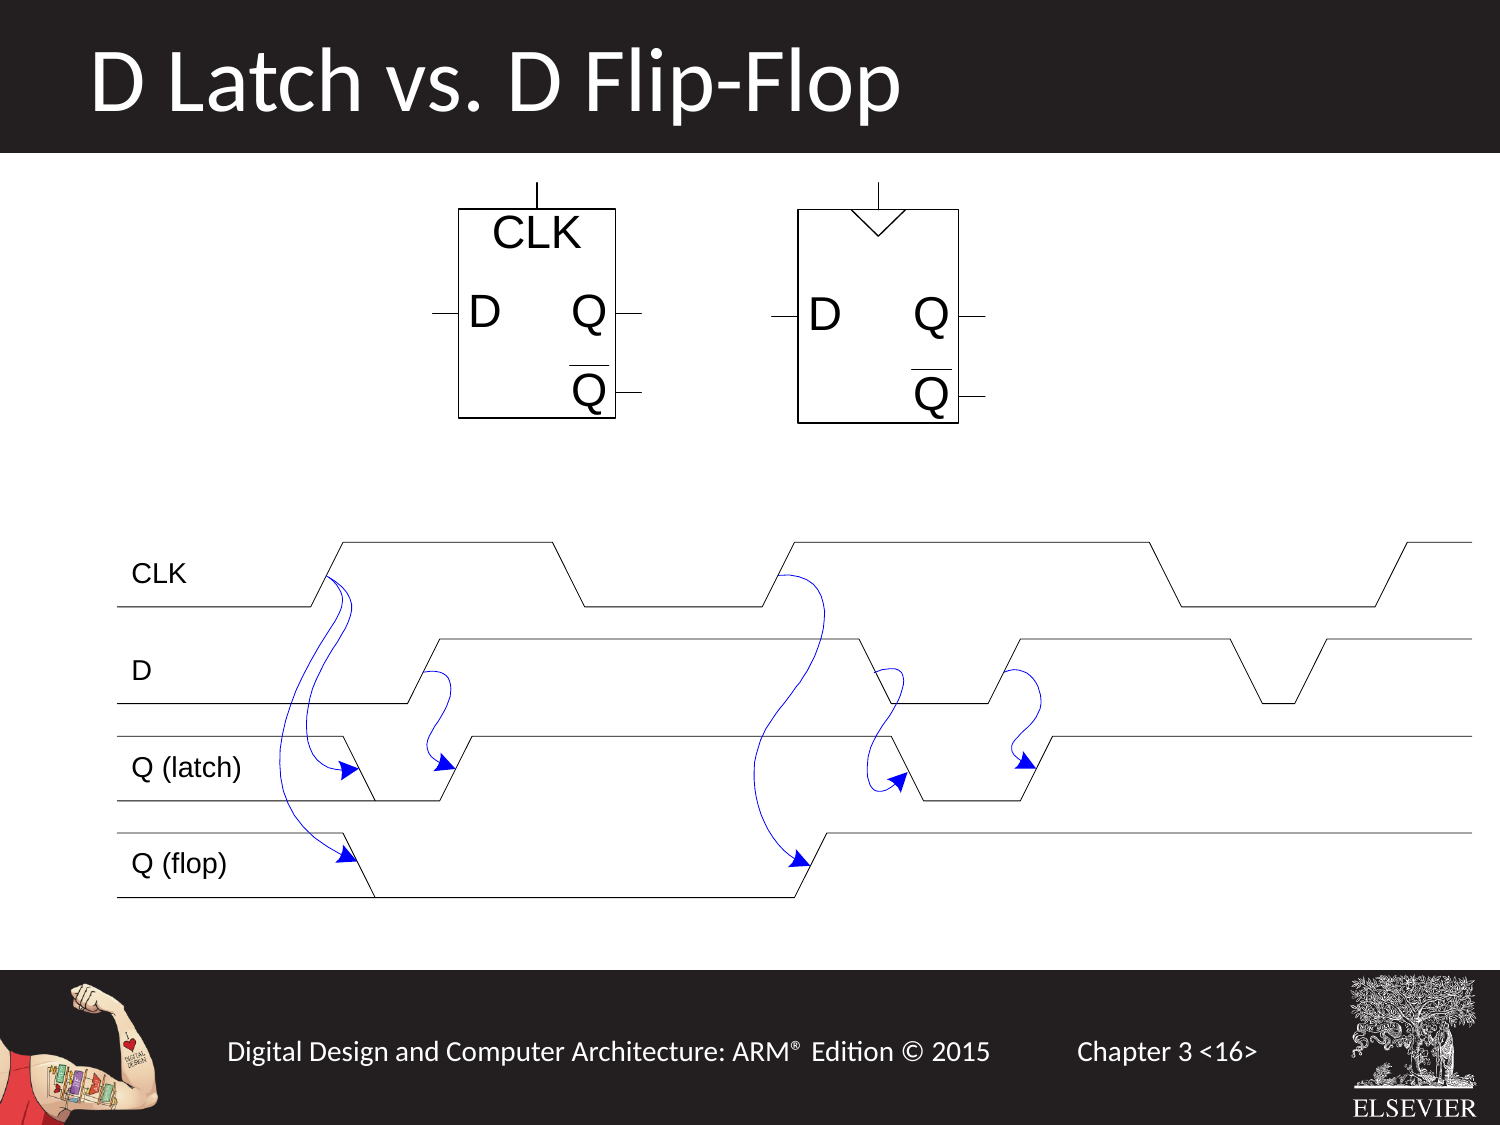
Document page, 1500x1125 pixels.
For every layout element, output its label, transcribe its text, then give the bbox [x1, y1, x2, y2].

picture [0, 979, 163, 1125]
text_box D Latch vs. D Flip-Flop [75, 12, 1375, 138]
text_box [762, 174, 994, 456]
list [112, 537, 1476, 902]
picture [1350, 974, 1477, 1117]
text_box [424, 174, 650, 451]
